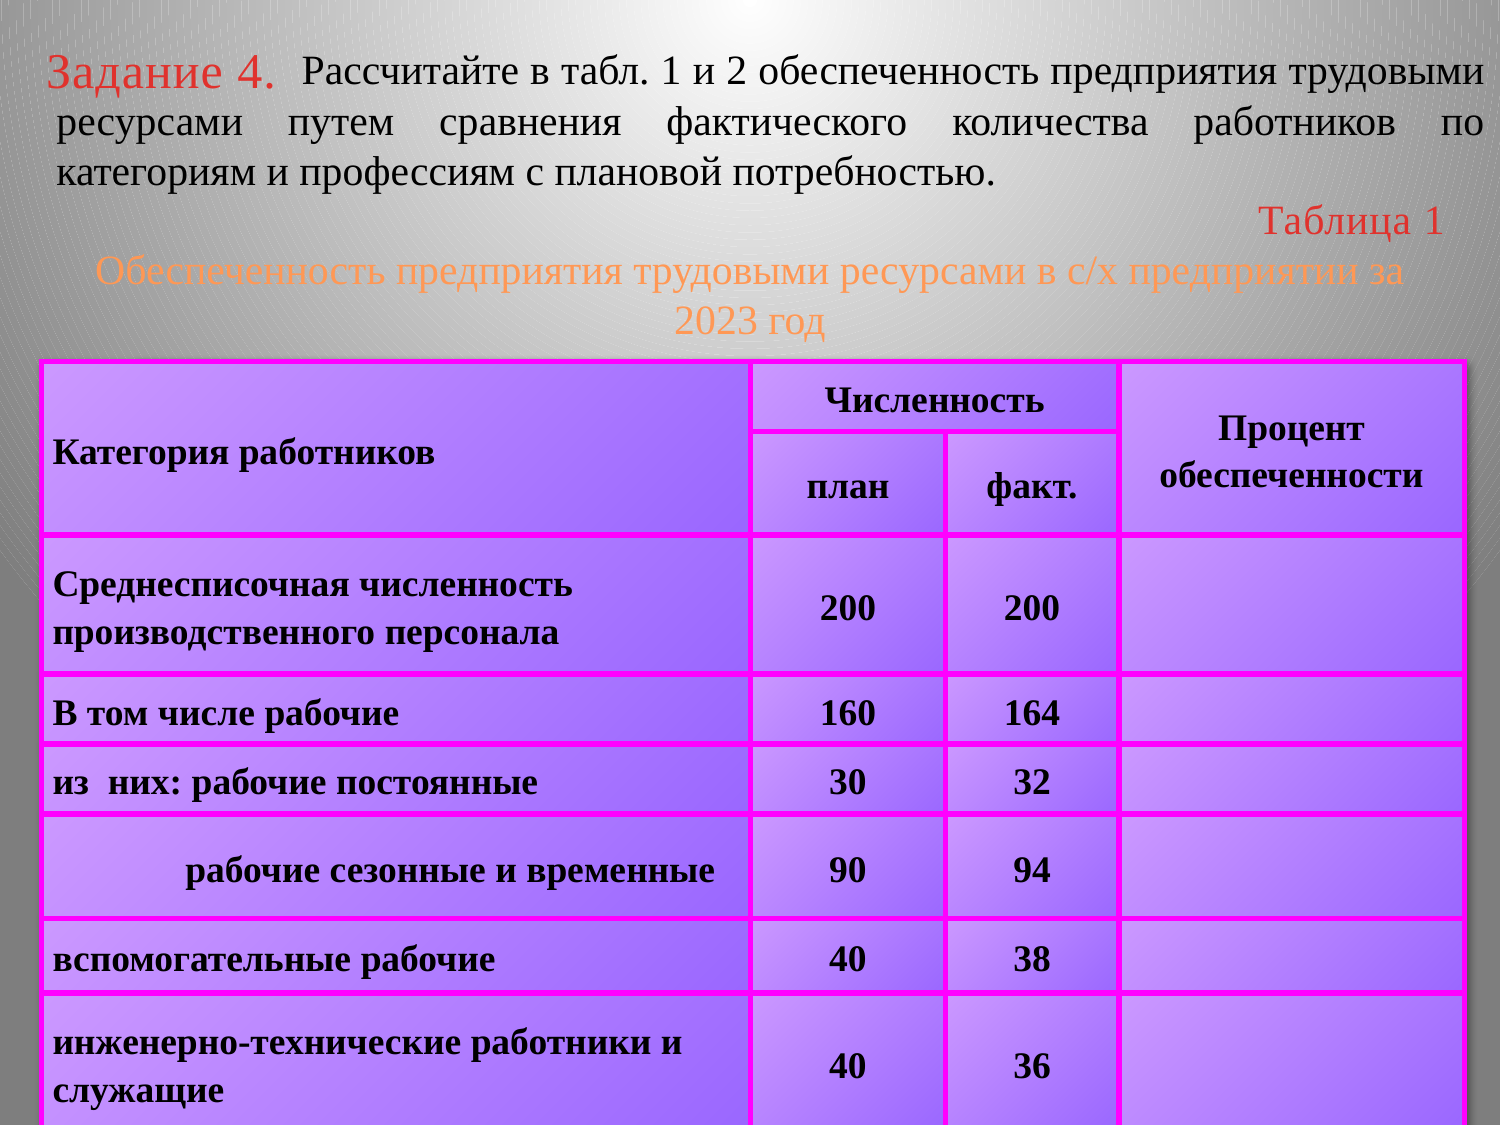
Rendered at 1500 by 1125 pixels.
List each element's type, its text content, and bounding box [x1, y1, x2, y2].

table_cell В том числе рабочие [44, 677, 748, 741]
table_header Категория работников [44, 364, 748, 532]
text_box Таблица 1 Обеспеченность предприятия трудовыми ресурсами в с/х предприятии за 2023 год [39, 185, 1461, 351]
table_cell [1122, 538, 1462, 671]
table_cell 32 [948, 747, 1116, 811]
text_box Рассчитайте в табл. 1 и 2 обеспеченность предприятия трудовыми ресурсами путем сравнения фактического количества работников по категориям и профессиям с плановой потребностью. [41, 35, 1500, 201]
table_cell 94 [948, 817, 1116, 916]
table_cell 90 [753, 817, 943, 916]
table_cell инженерно-технические работники и служащие [44, 996, 748, 1125]
table_cell из них: рабочие постоянные [44, 747, 748, 811]
table_cell факт. [948, 434, 1116, 532]
table_cell [1122, 677, 1462, 741]
table_cell [1122, 817, 1462, 916]
table_cell [1122, 921, 1462, 990]
table_cell 200 [753, 538, 943, 671]
table_cell [1122, 747, 1462, 811]
table_cell вспомогательные рабочие [44, 921, 748, 990]
table_cell 36 [948, 996, 1116, 1125]
table_cell 38 [948, 921, 1116, 990]
table_cell план [753, 434, 943, 532]
table_header Процент обеспеченности [1122, 364, 1462, 532]
table_cell 164 [948, 677, 1116, 741]
table_cell 200 [948, 538, 1116, 671]
table_cell 30 [753, 747, 943, 811]
text_box Задание 4. [31, 30, 305, 106]
table_cell 40 [753, 996, 943, 1125]
table_cell Среднесписочная численность производственного персонала [44, 538, 748, 671]
table_cell 160 [753, 677, 943, 741]
table_cell 40 [753, 921, 943, 990]
table_cell [1122, 996, 1462, 1125]
table_header Численность [753, 364, 1116, 429]
table_cell рабочие сезонные и временные [44, 817, 748, 916]
